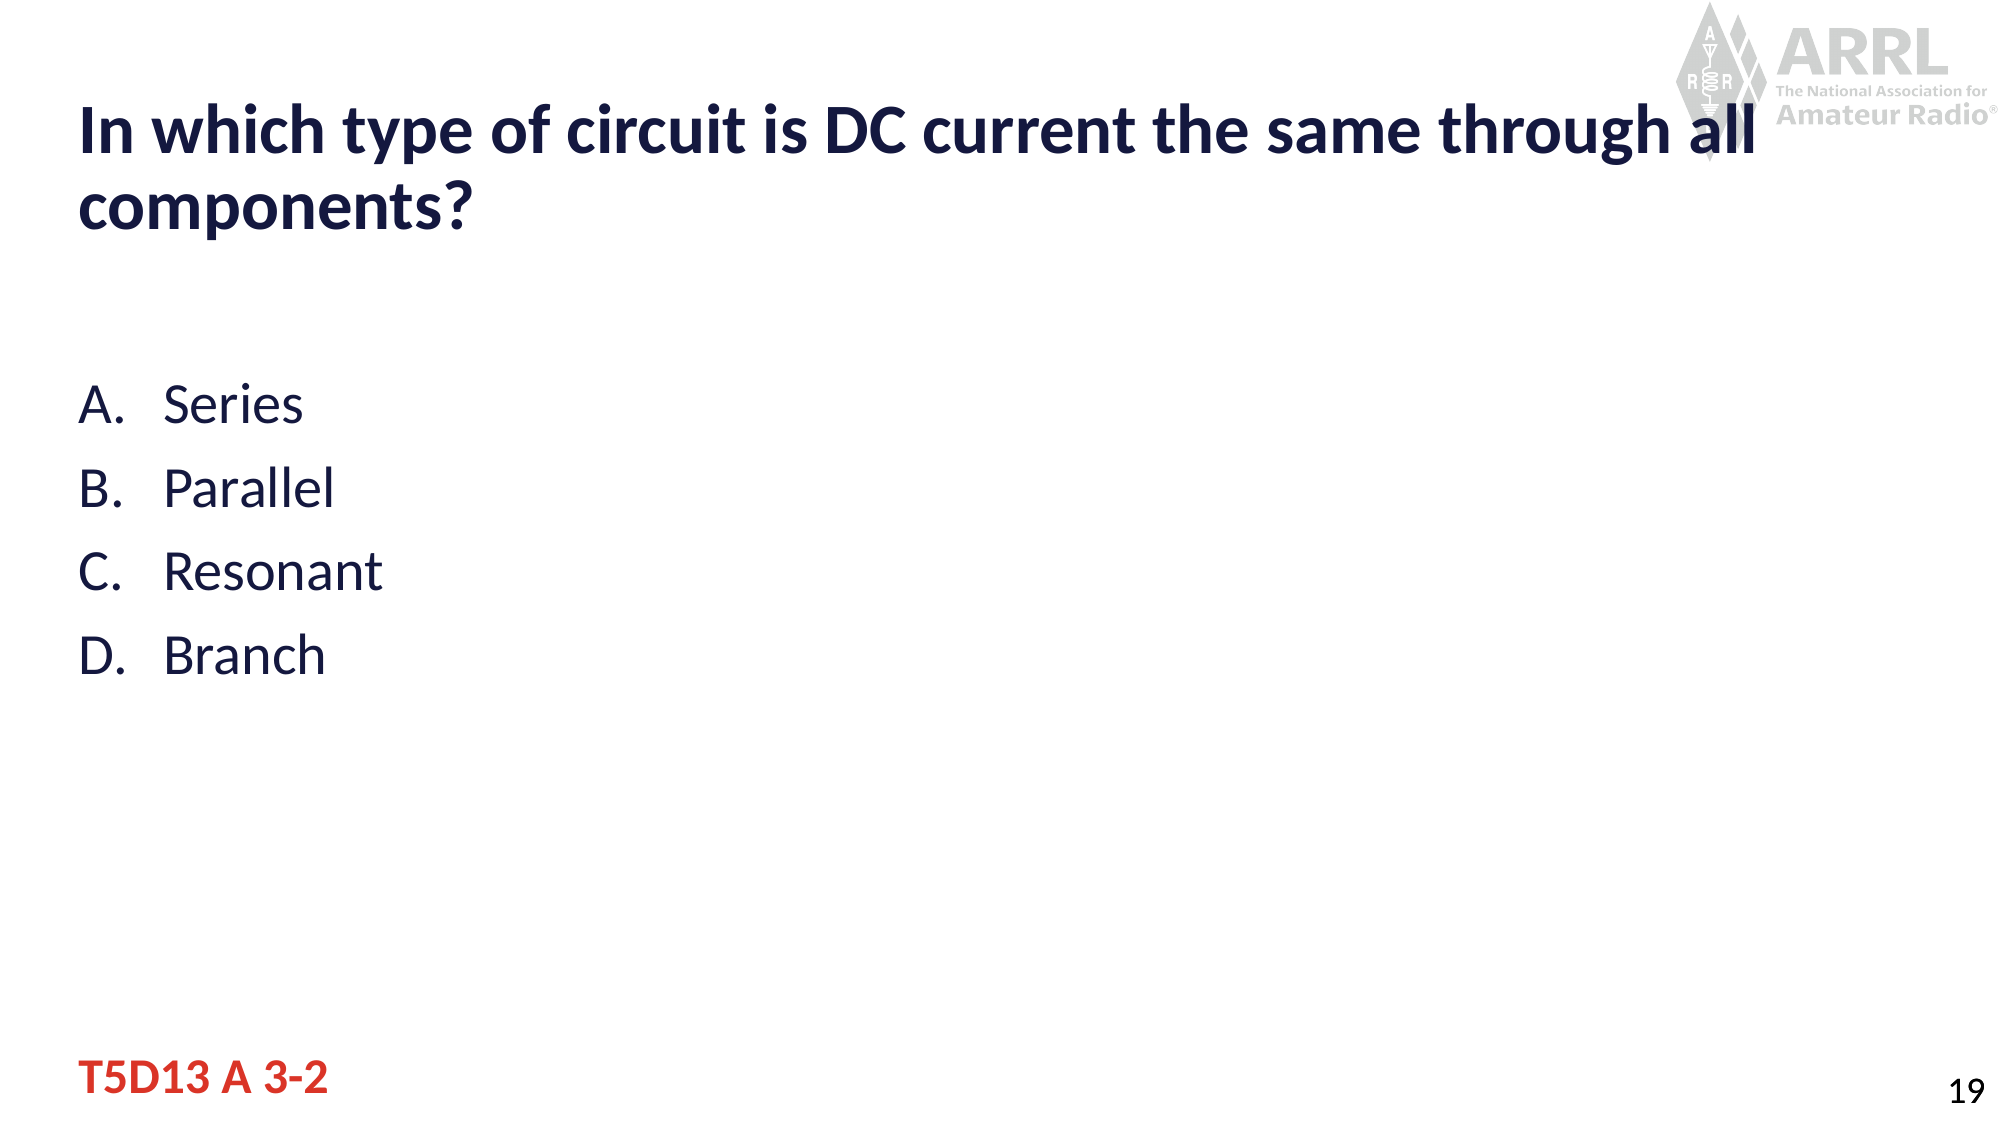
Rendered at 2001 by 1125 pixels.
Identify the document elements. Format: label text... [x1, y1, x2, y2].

title In which type of circuit is DC current the same through all components? [63, 59, 1863, 278]
text_box T5D13 A 3-2 [63, 1036, 921, 1112]
picture [1674, 0, 2000, 164]
list Series Parallel Resonant Branch [63, 365, 1863, 989]
